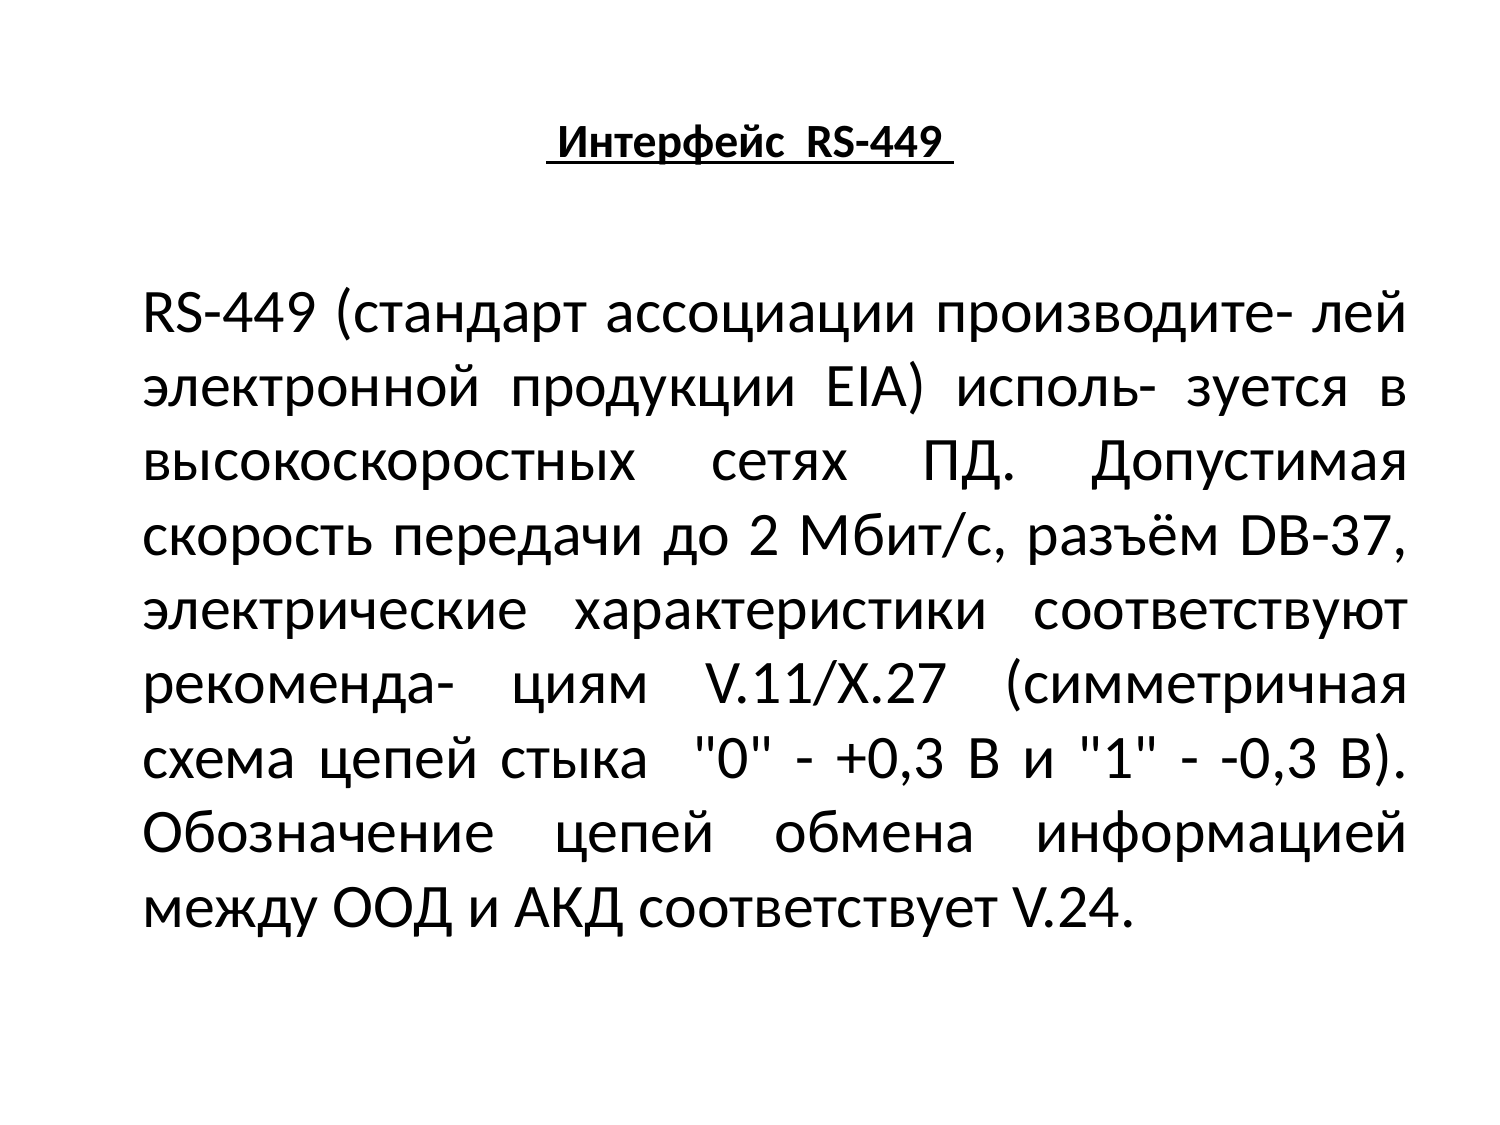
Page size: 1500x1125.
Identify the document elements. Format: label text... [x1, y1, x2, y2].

list RS-449 (стандарт ассоциации производите- лей электронной продукции EIA) исполь- зуется в высокоскоростных сетях ПД. Допустимая скорость передачи до 2 Мбит/с, разъём DB-37, электрические характеристики соответствуют рекоменда- циям V.11/X.27 (симметричная схема цепей стыка "0" - +0,3 В и "1" - -0,3 В). Обозначение цепей обмена информацией между ООД и АКД соответствует V.24. [75, 262, 1425, 1005]
title Интерфейс RS-449 [75, 45, 1425, 233]
